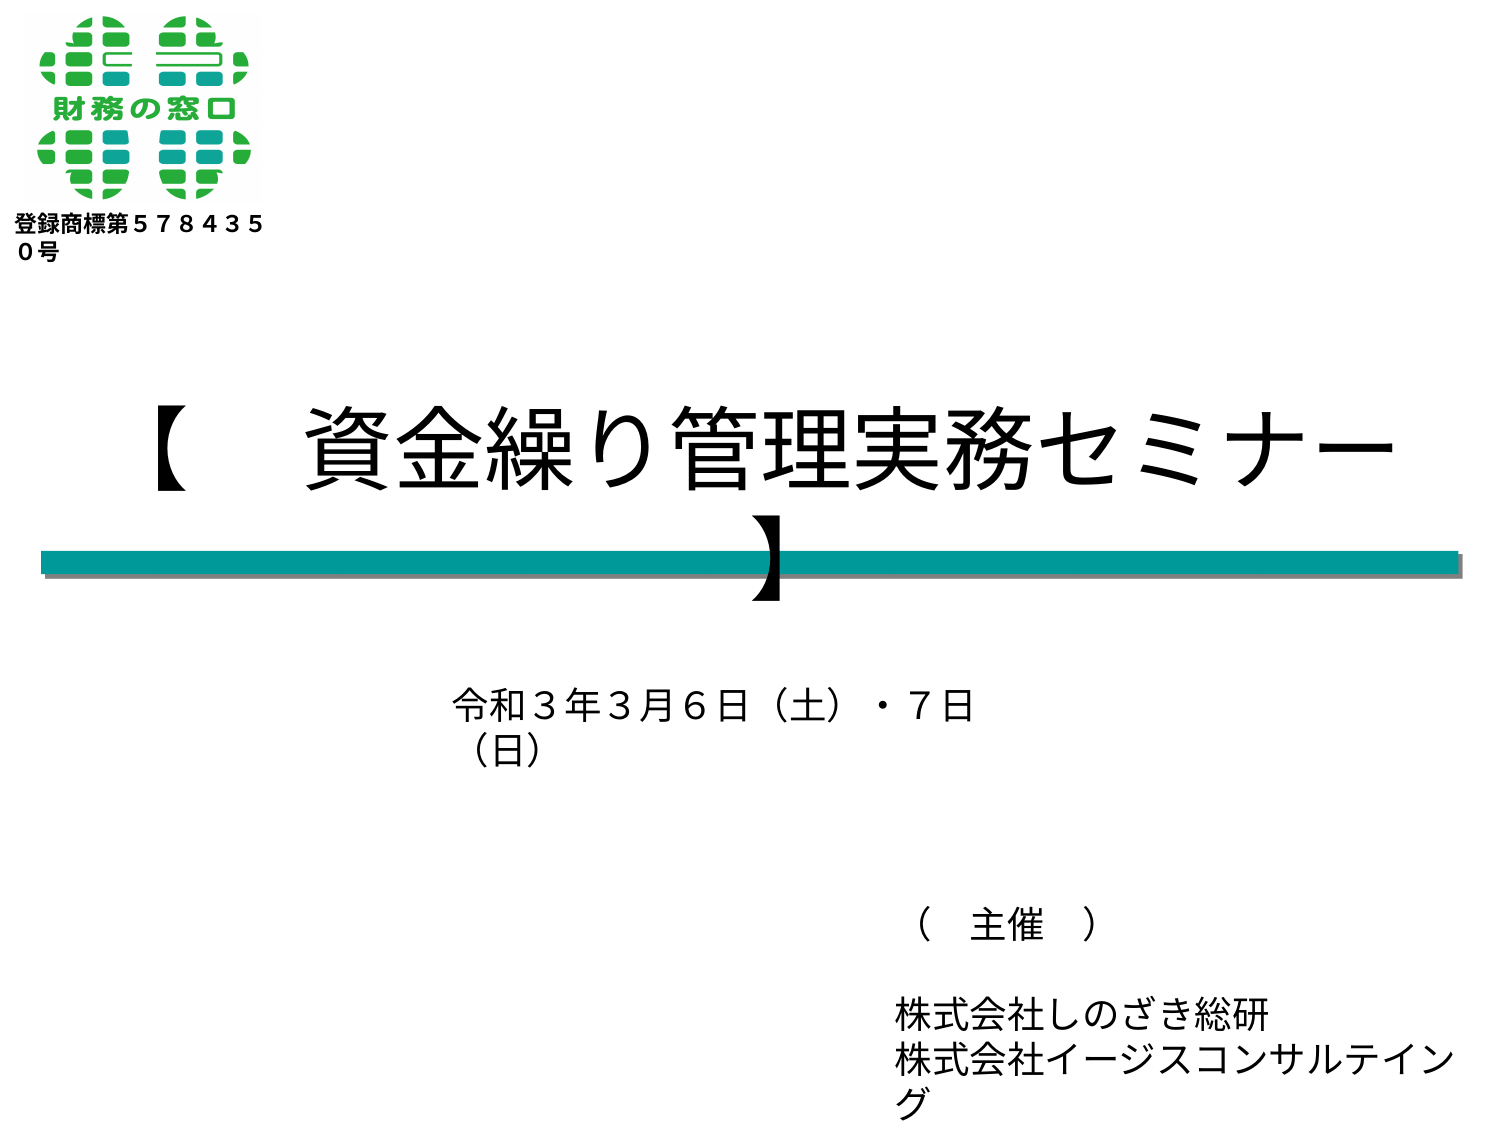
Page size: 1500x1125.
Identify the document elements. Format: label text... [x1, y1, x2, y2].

title 【 資金繰り管理実務セミナー 】 [47, 425, 1453, 579]
text_box （ 主催 ） 株式会社しのざき総研 株式会社イージスコンサルテイング [879, 893, 1483, 1125]
picture [24, 13, 262, 203]
text_box 登録商標第５７８４３５０号 [0, 202, 287, 273]
text_box 令和３年３月６日（土）・７日（日） [436, 674, 1063, 780]
